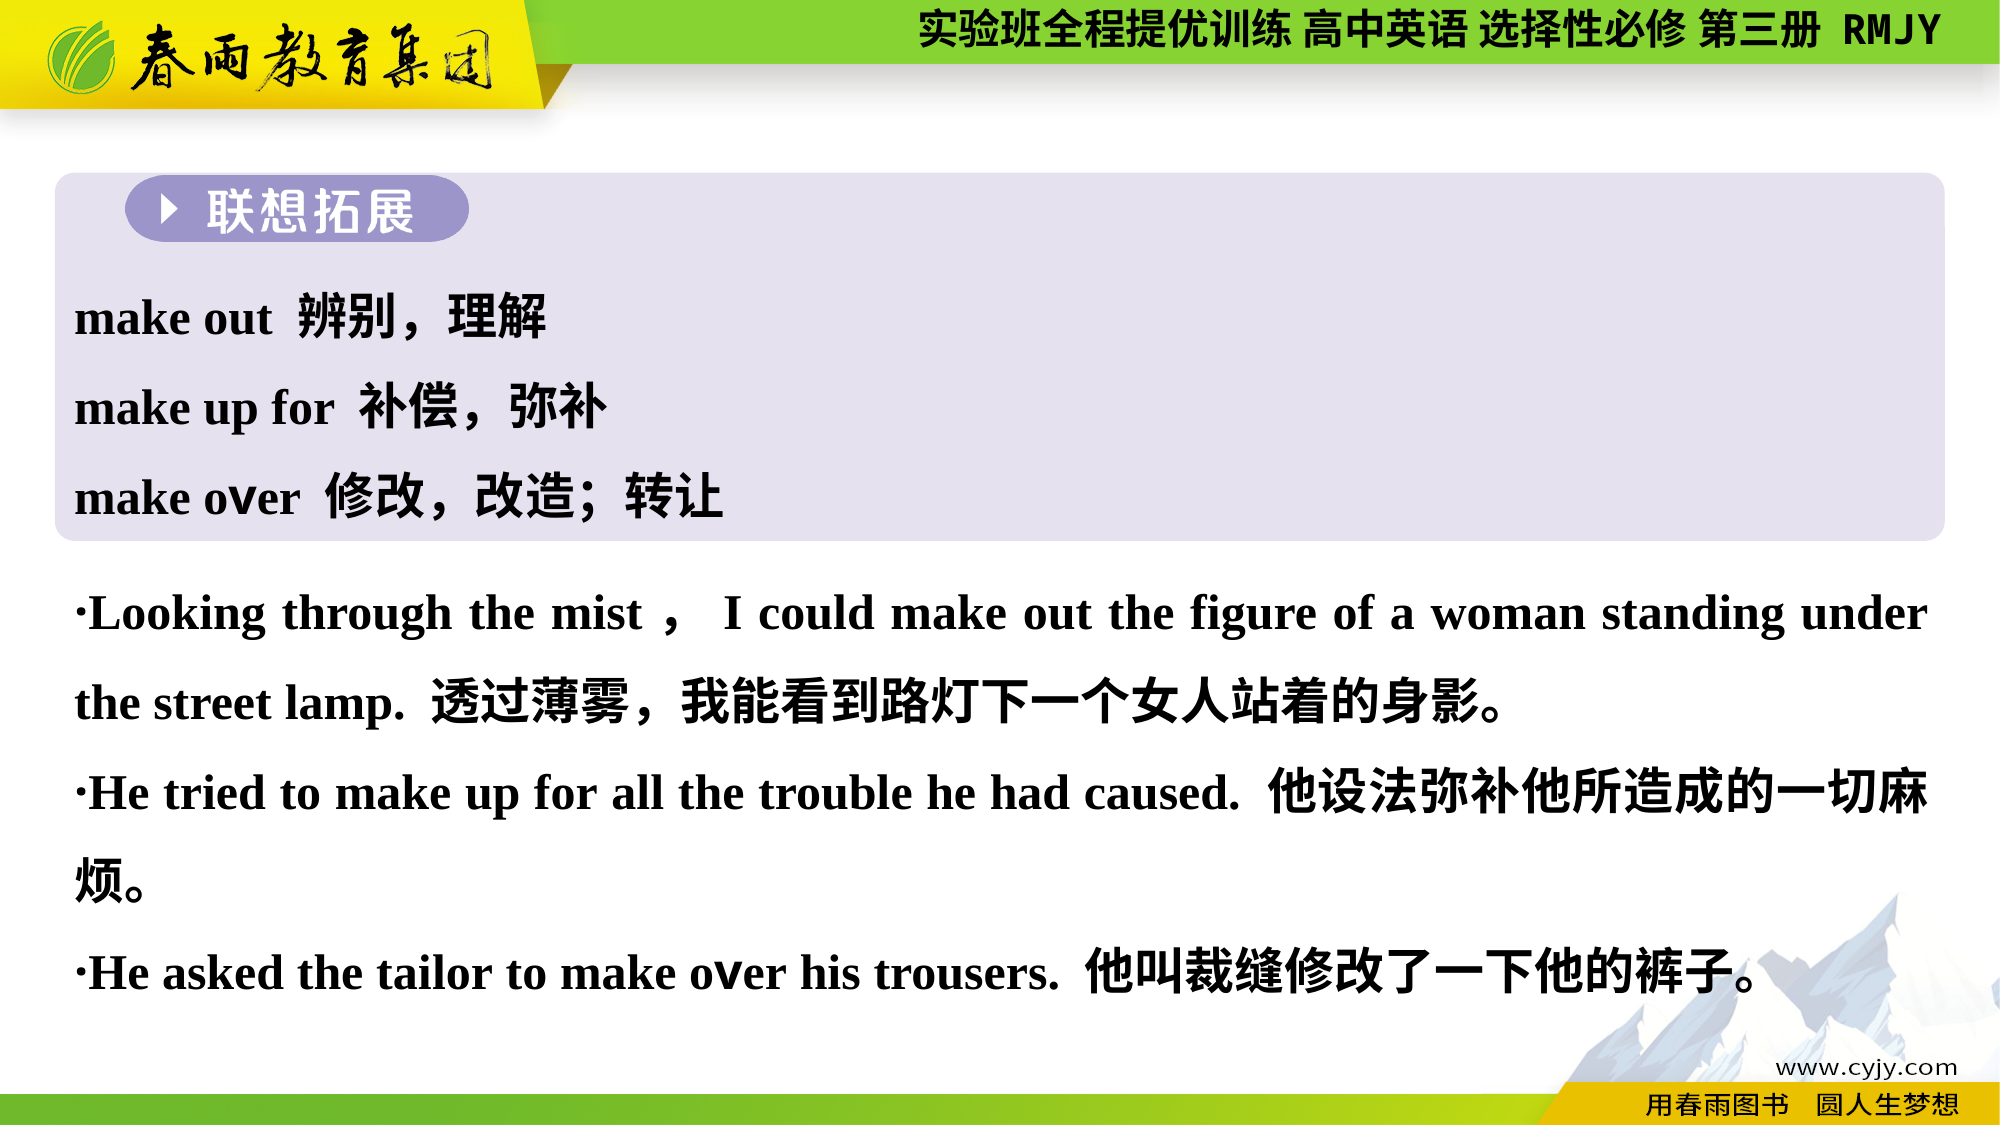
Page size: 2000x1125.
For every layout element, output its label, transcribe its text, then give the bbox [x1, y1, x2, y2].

picture [0, 0, 2000, 1125]
text_box make out 辨别，理解 make up for 补偿，弥补 make over 修改，改造；转让 [59, 247, 1944, 532]
text_box [54, 172, 1945, 541]
list ·Looking through the mist，I could make out the figure of a woman standing under the street lamp. 透过薄雾，我能看到路灯下一个女人站着的身影。 ·He tried to make up for all the trouble he had caused. 他设法弥补他所造成的一切麻烦。 ·He asked the tailor to make over his trousers. 他叫裁缝修改了一下他的裤子。 [59, 541, 1944, 1012]
